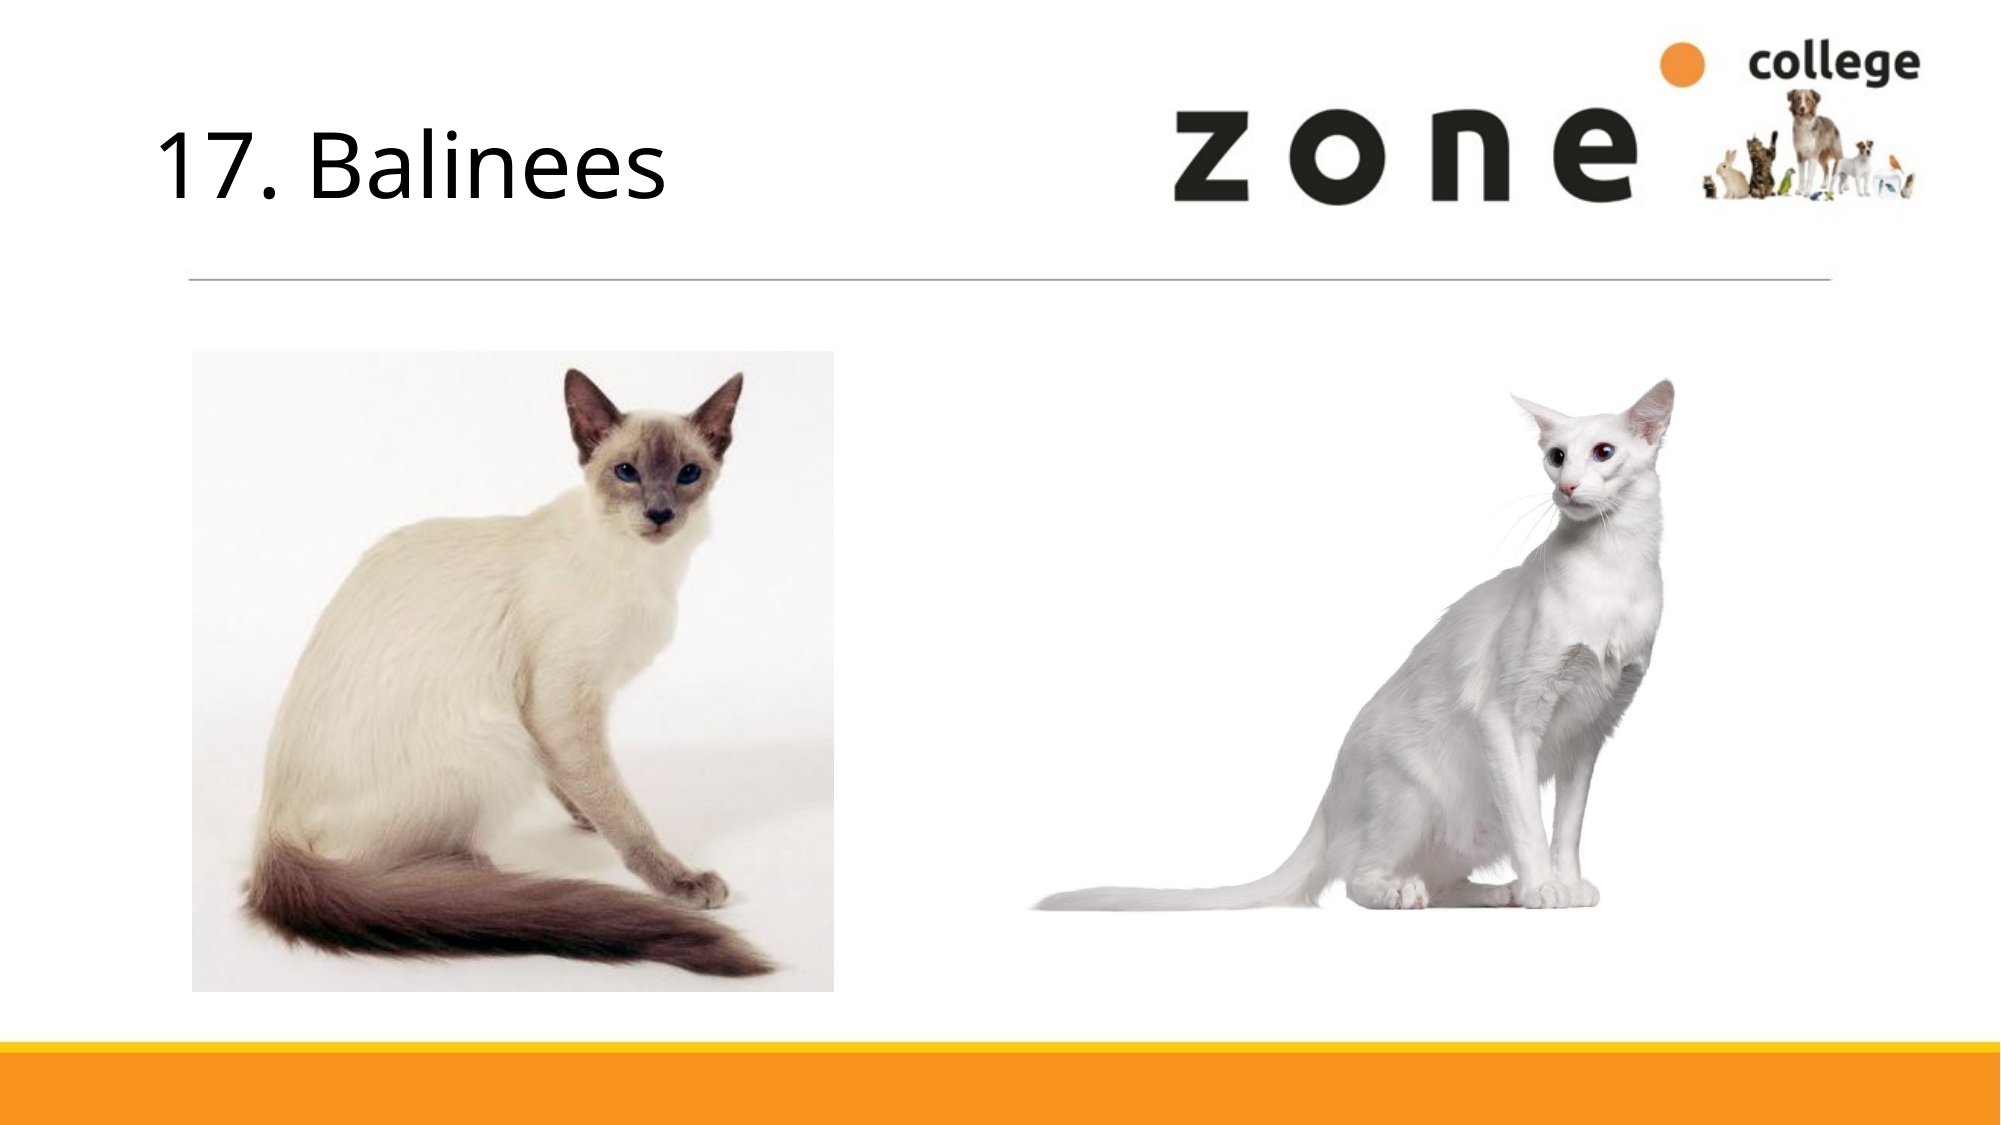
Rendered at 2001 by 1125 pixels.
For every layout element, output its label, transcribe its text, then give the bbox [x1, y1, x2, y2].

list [999, 351, 1744, 924]
picture [0, 0, 2001, 1125]
title 17. Balinees [137, 59, 1863, 278]
